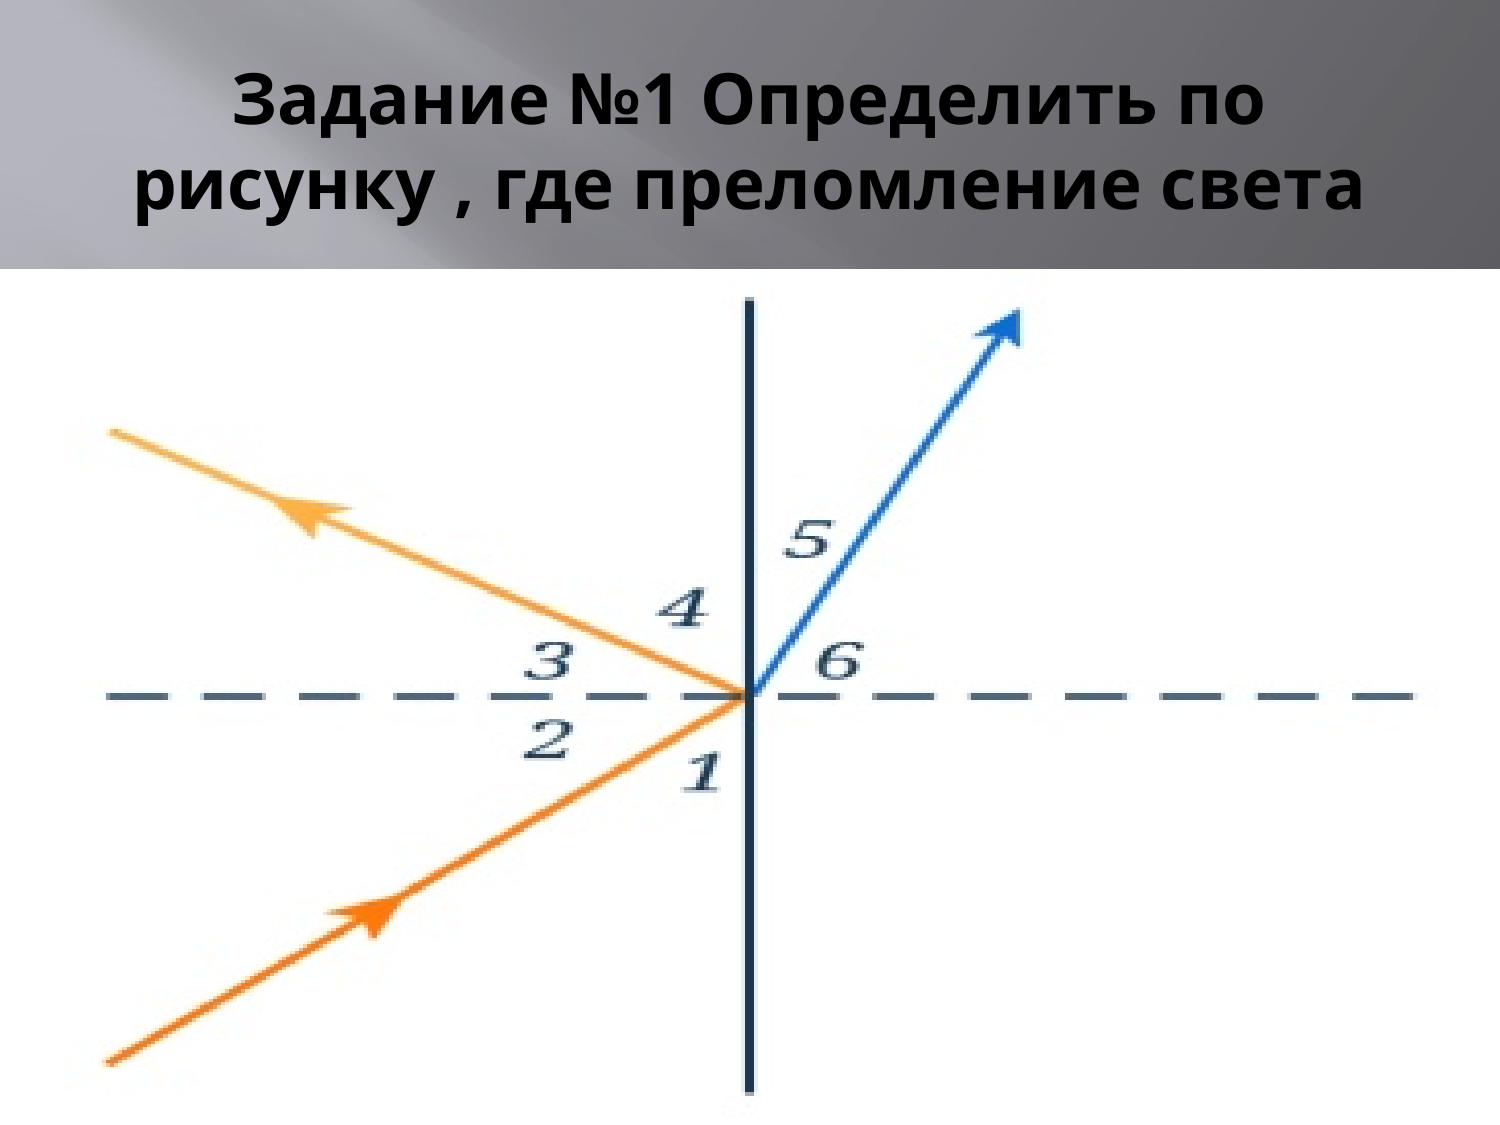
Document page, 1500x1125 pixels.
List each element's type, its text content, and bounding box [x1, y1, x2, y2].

title Задание №1 Определить по рисунку , где преломление света [75, 45, 1425, 233]
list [0, 269, 1500, 1125]
